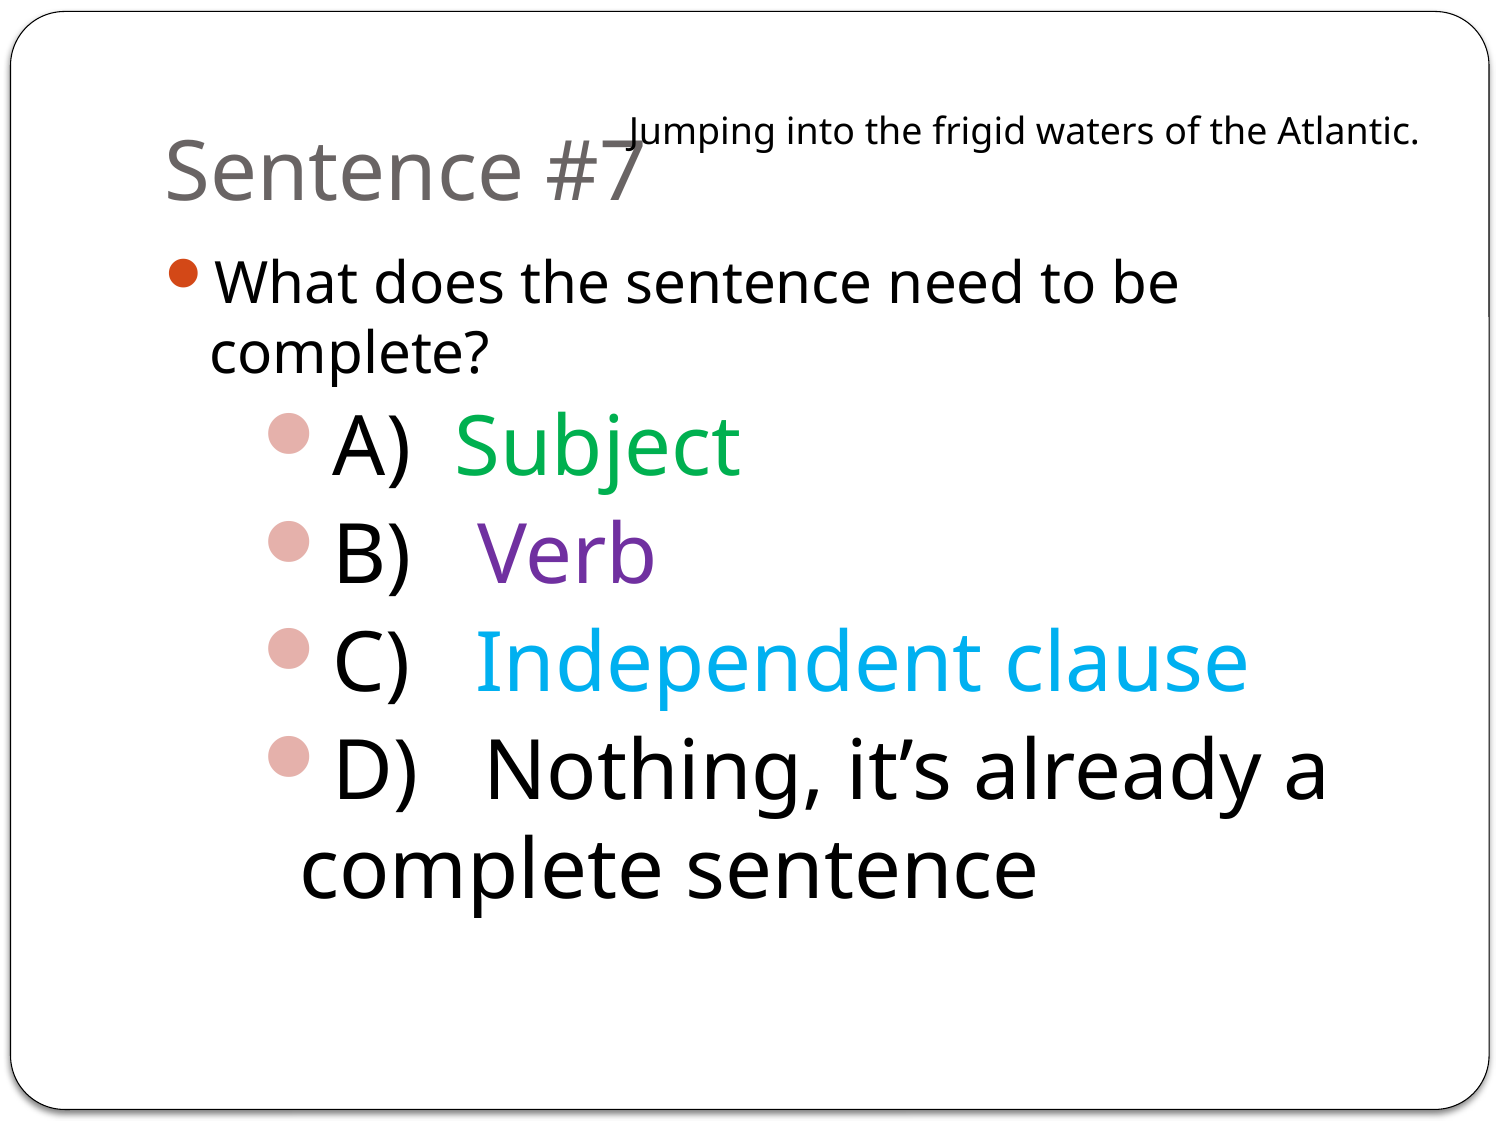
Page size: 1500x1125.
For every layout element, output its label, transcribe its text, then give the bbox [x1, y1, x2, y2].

list What does the sentence need to be complete? A) Subject B) Verb C) Independent clause D) Nothing, it’s already a complete sentence [150, 237, 1425, 988]
title Sentence #7 [150, 45, 1425, 233]
text_box Jumping into the frigid waters of the Atlantic. [614, 99, 1456, 160]
